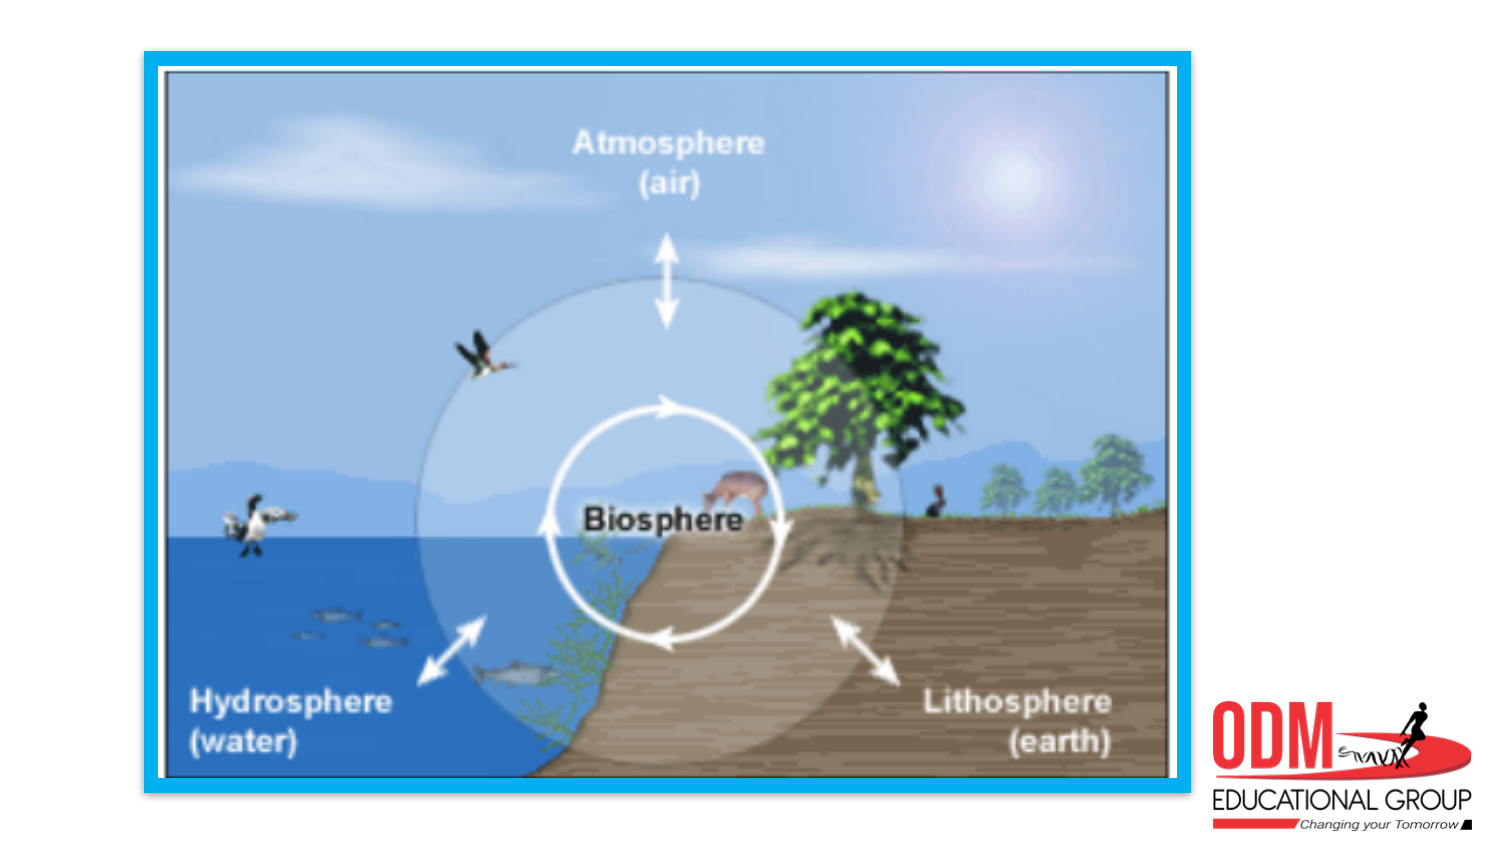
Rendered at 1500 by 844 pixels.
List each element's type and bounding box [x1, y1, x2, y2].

picture [1213, 701, 1473, 831]
picture [159, 67, 1176, 777]
